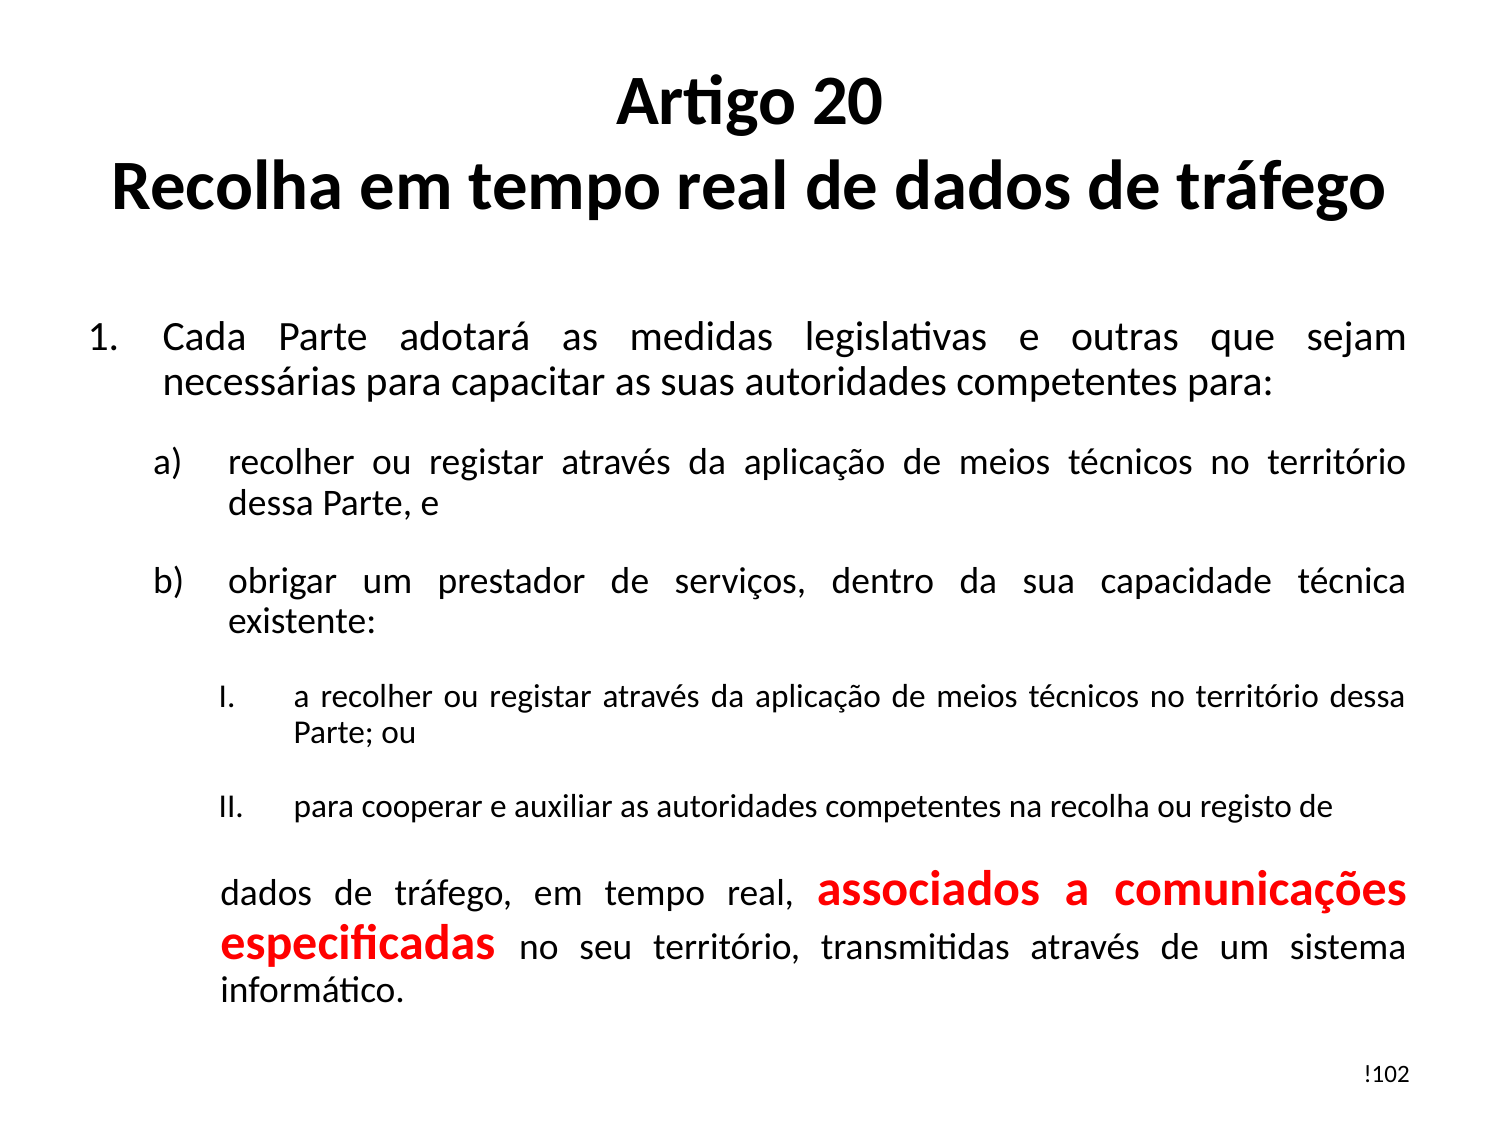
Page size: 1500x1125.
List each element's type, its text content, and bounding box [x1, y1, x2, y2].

title Artigo 20 Recolha em tempo real de dados de tráfego [74, 44, 1426, 233]
slide_number !102 [1074, 1042, 1425, 1103]
text_box Cada Parte adotará as medidas legislativas e outras que sejam necessárias para capacitar as suas autoridades competentes para: recolher ou registar através da aplicação de meios técnicos no território dessa Parte, e obrigar um prestador de serviços, dentro da sua capacidade técnica existente: a recolher ou registar através da aplicação de meios técnicos no território dessa Parte; ou para cooperar e auxiliar as autoridades competentes na recolha ou registo de dados de tráfego, em tempo real, associados a comunicações especificadas no seu território, transmitidas através de um sistema informático. [72, 307, 1423, 1078]
